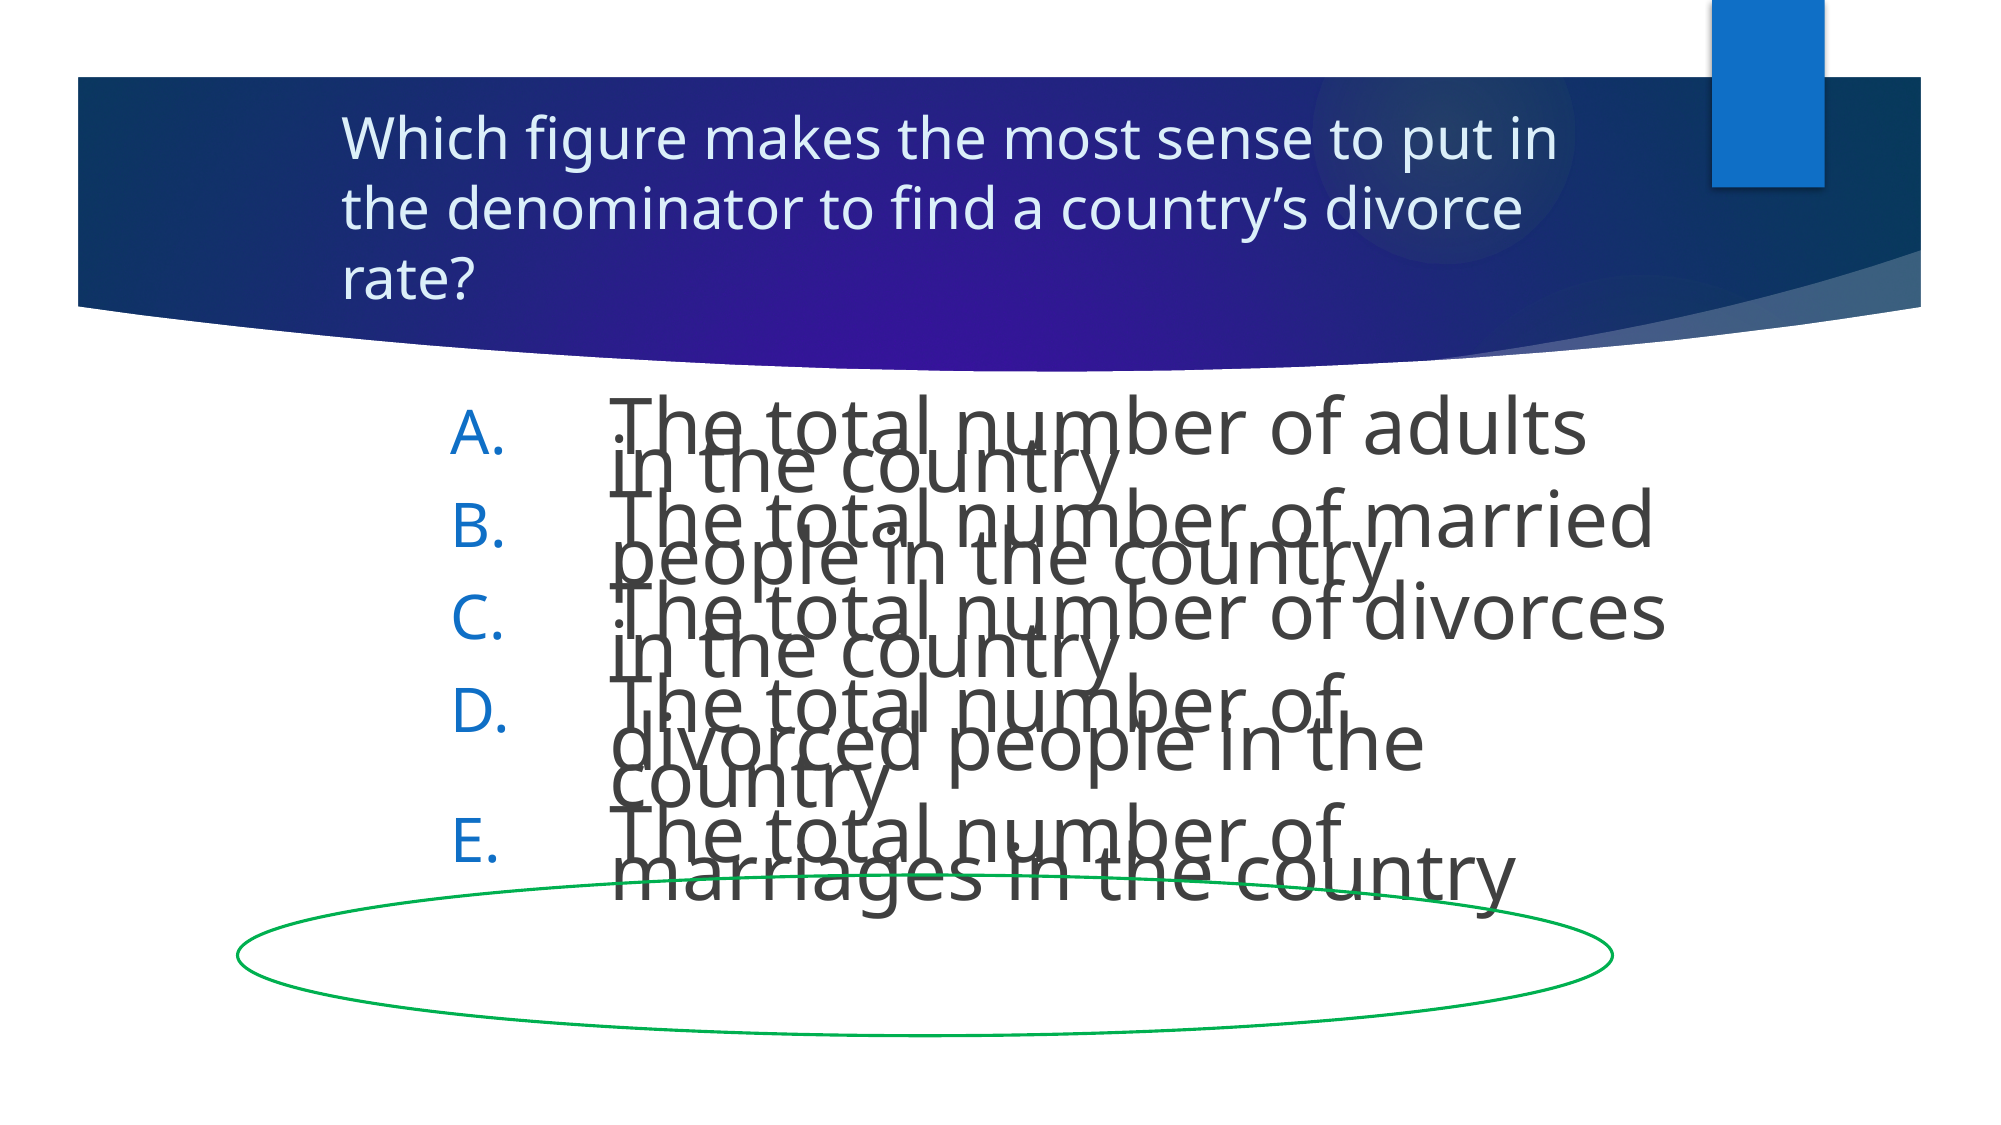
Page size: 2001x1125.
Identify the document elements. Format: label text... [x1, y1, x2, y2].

title Which figure makes the most sense to put in the denominator to find a country’s divorce rate? [326, 112, 1676, 300]
list The total number of adults in the country The total number of married people in the country The total number of divorces in the country The total number of divorced people in the country The total number of marriages in the country [312, 425, 1688, 963]
text_box [235, 873, 1615, 1038]
